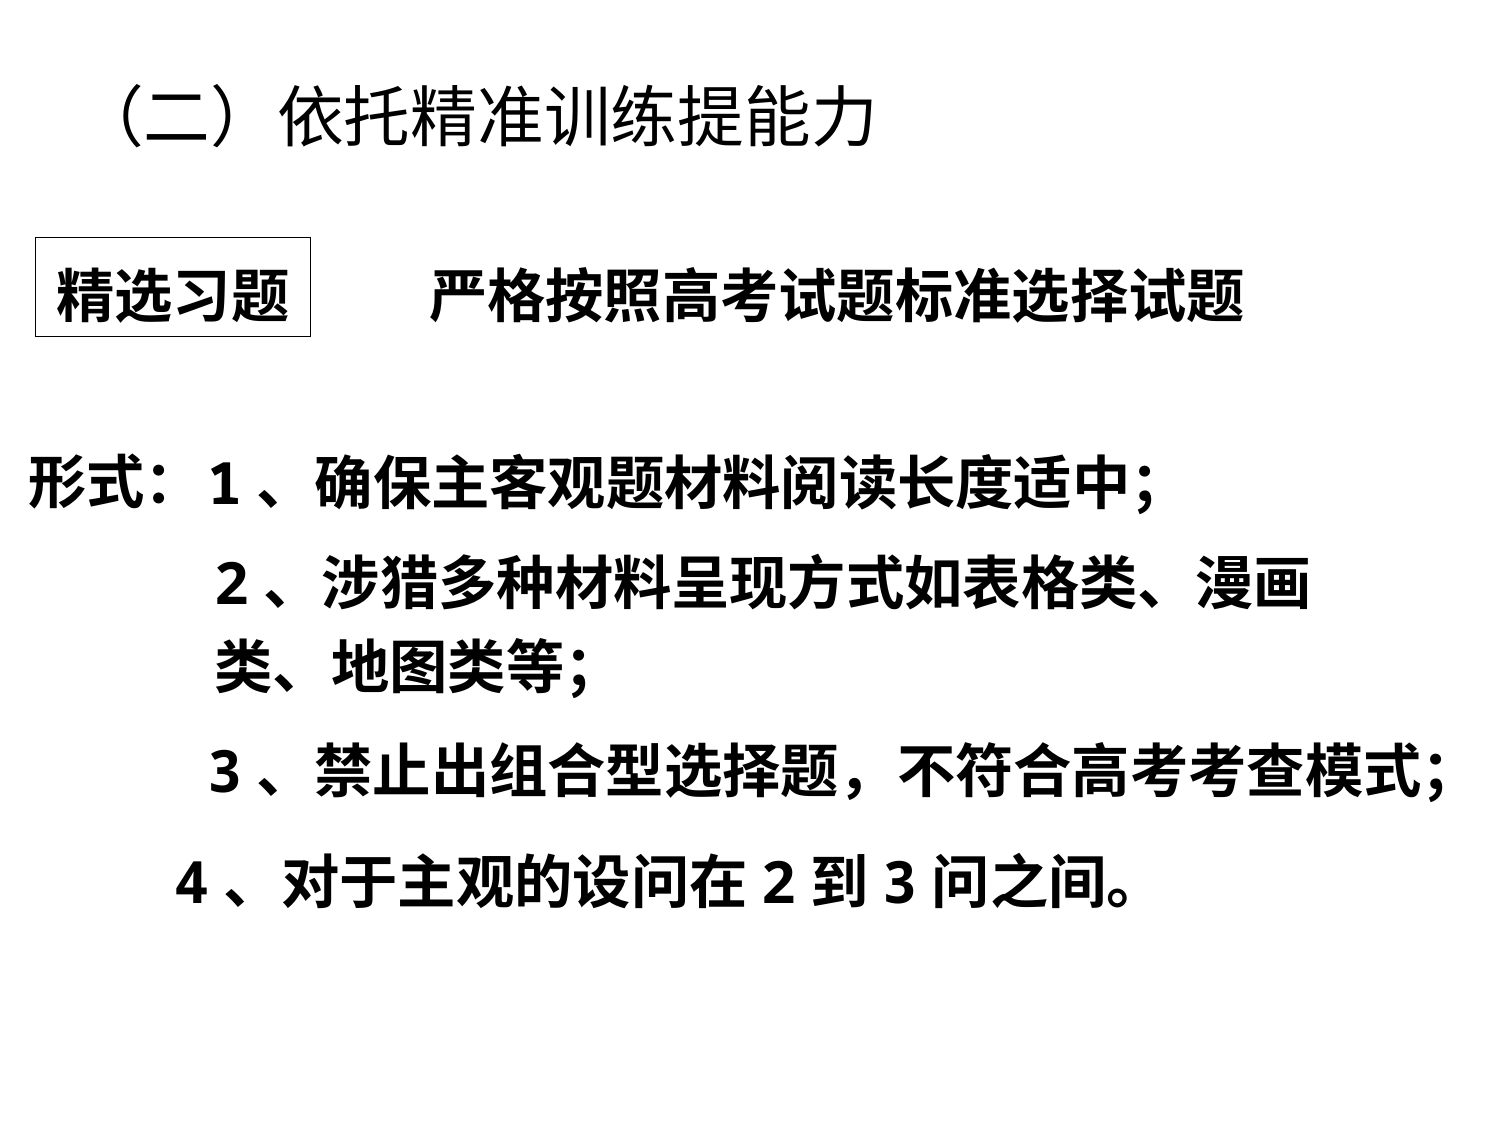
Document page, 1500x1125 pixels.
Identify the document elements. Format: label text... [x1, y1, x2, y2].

text_box 4、对于主观的设问在2到3问之间。 [159, 837, 1180, 923]
text_box 精选习题 [35, 237, 311, 337]
text_box （二）依托精准训练提能力 [62, 67, 1445, 163]
text_box 严格按照高考试题标准选择试题 [336, 237, 1338, 337]
text_box 1、确保主客观题材料阅读长度适中； [162, 424, 1234, 524]
text_box 2、涉猎多种材料呈现方式如表格类、漫画类、地图类等； [199, 524, 1365, 708]
text_box 3、禁止出组合型选择题，不符合高考考查模式； [174, 712, 1500, 812]
text_box 形式： [0, 423, 275, 523]
